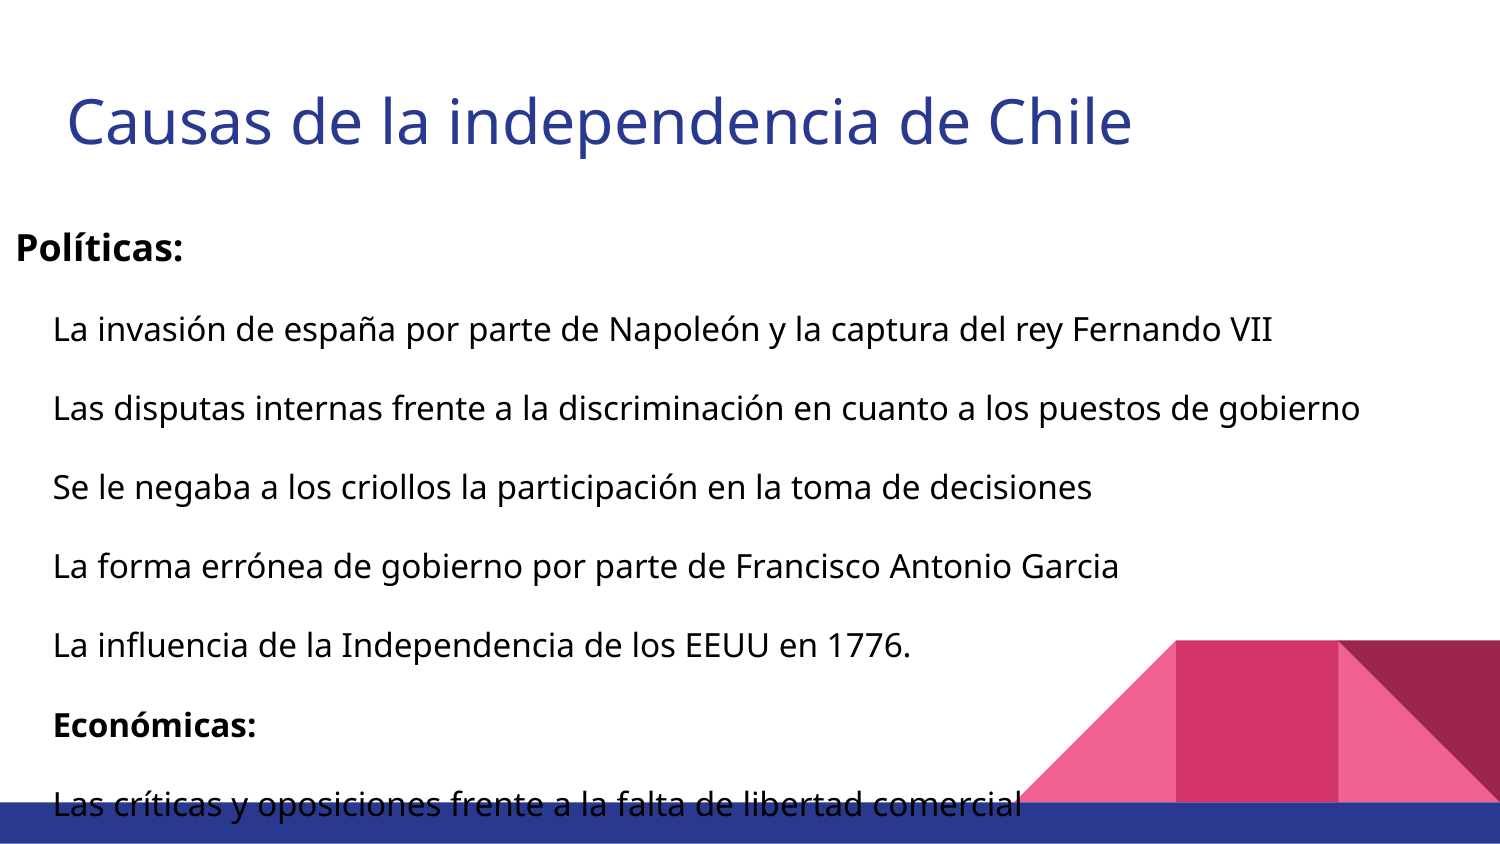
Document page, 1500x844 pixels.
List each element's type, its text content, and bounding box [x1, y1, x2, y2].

list Políticas: La invasión de españa por parte de Napoleón y la captura del rey Fernando VII Las disputas internas frente a la discriminación en cuanto a los puestos de gobierno Se le negaba a los criollos la participación en la toma de decisiones La forma errónea de gobierno por parte de Francisco Antonio Garcia La influencia de la Independencia de los EEUU en 1776. Económicas: Las críticas y oposiciones frente a la falta de libertad comercial La prohibición de relacionarse económicamente con otras naciones e incrementar su producción, lo cual contribuía a la ya existente pobreza [0, 201, 1500, 844]
title Causas de la independencia de Chile [51, 67, 1449, 167]
